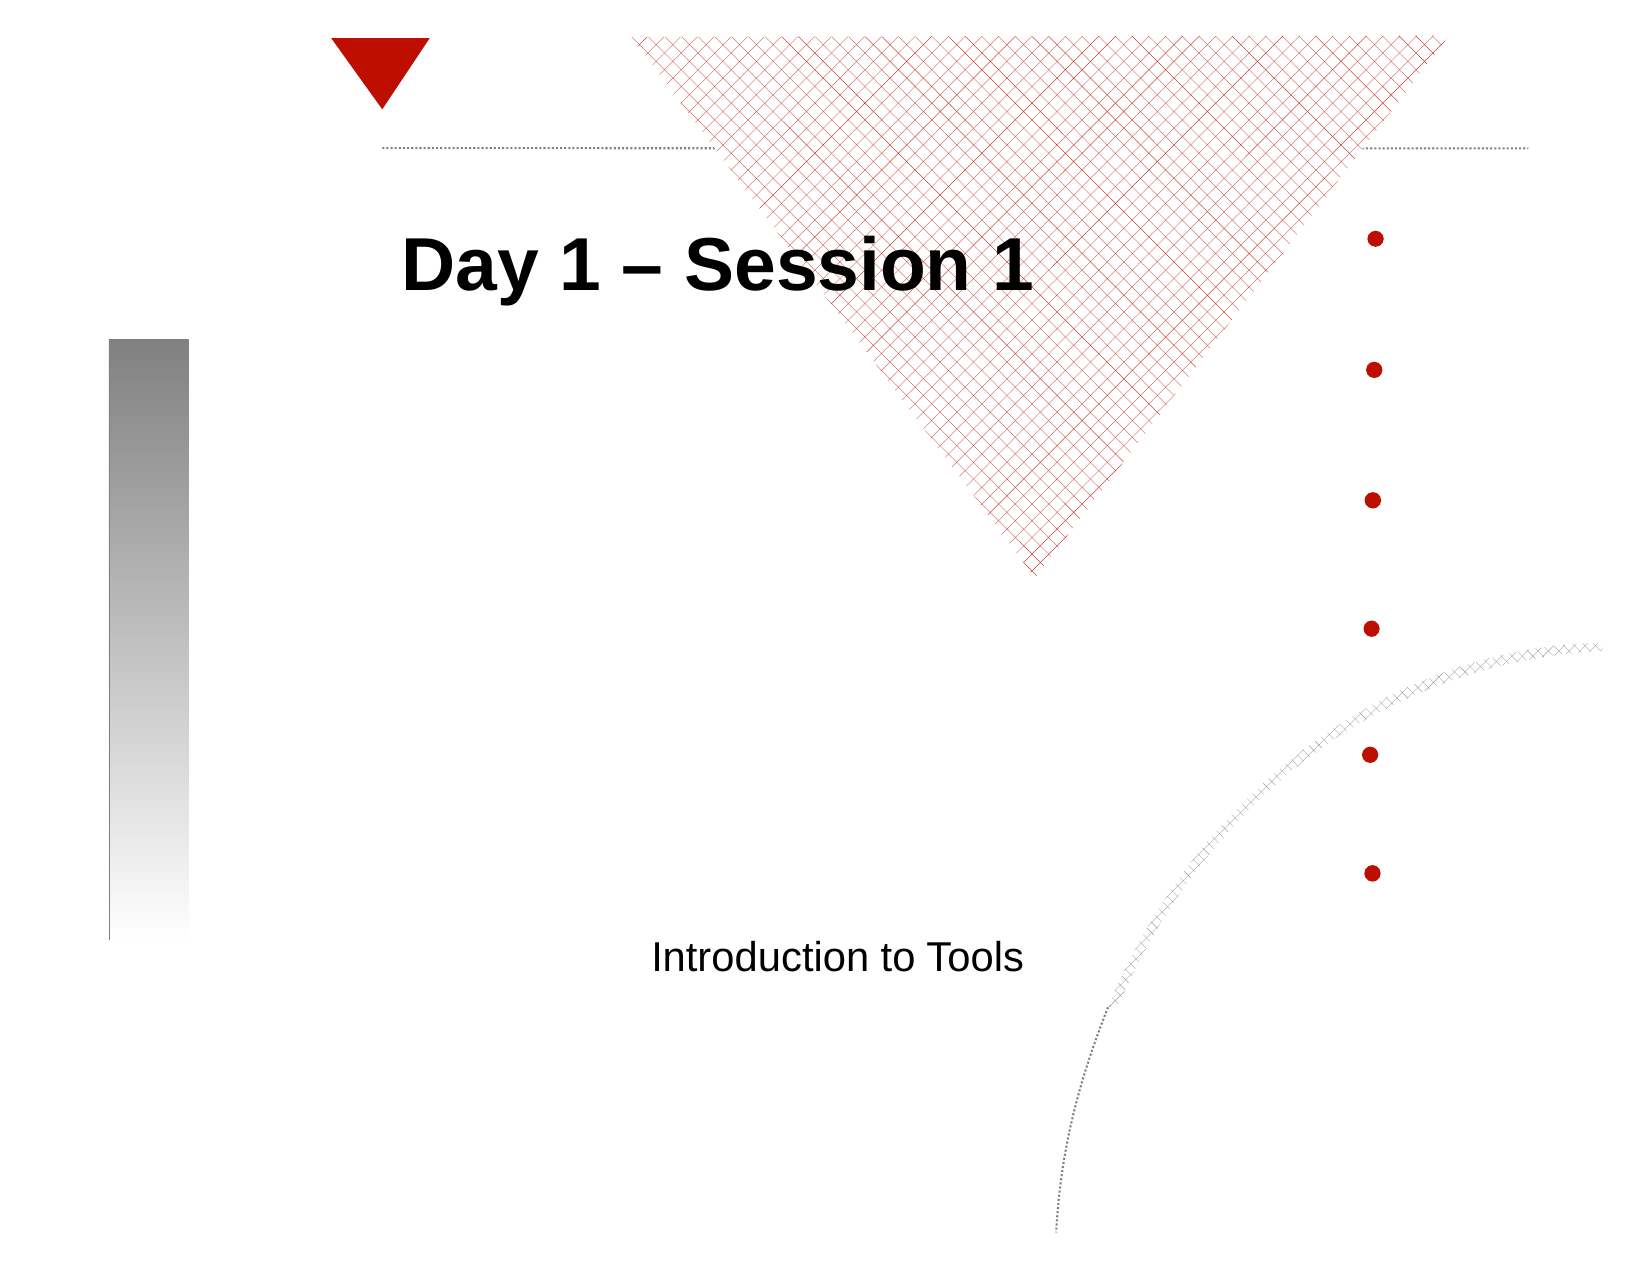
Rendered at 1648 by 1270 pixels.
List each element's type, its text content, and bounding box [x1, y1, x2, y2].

title Day 1 – Session 1 [386, 159, 1549, 362]
subtitle Introduction to Tools [261, 922, 1415, 994]
